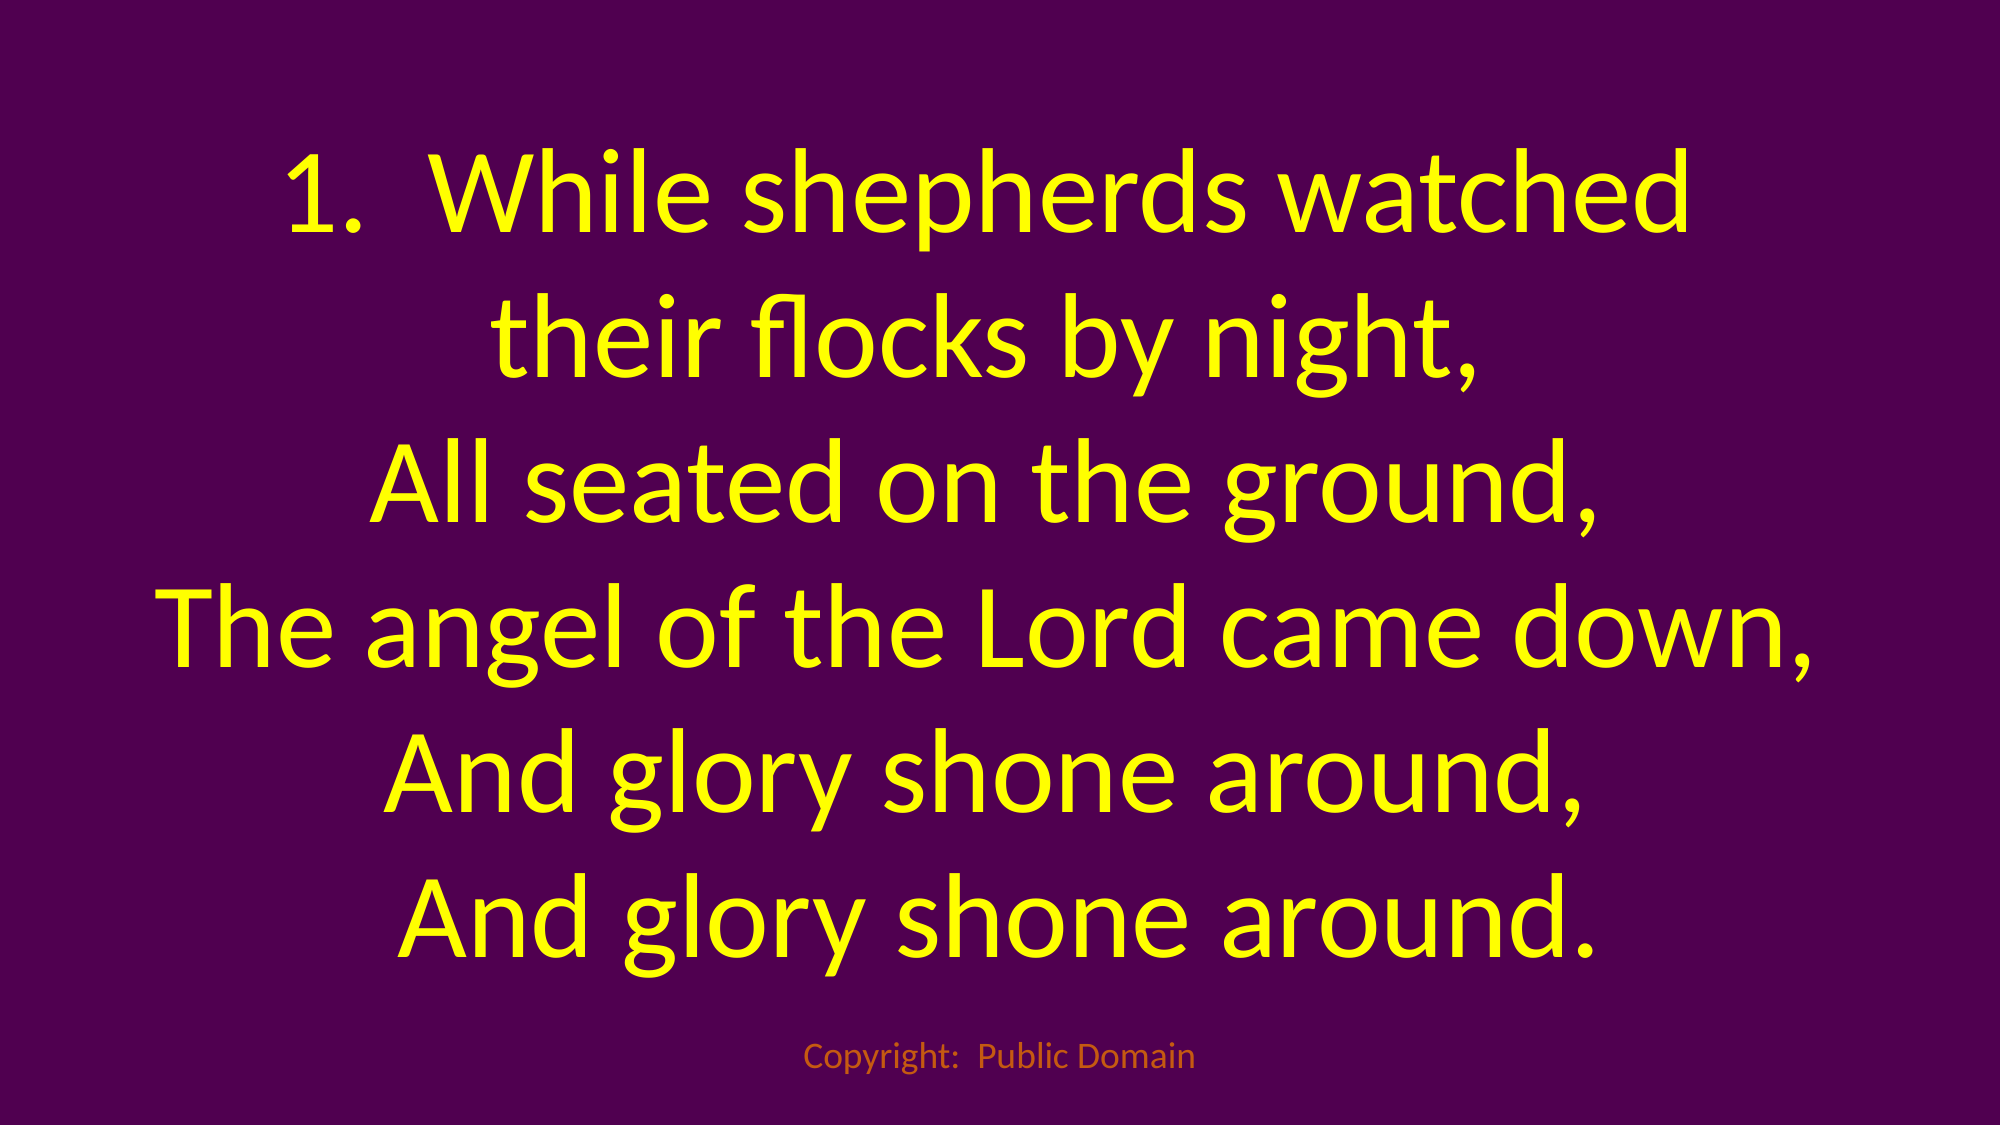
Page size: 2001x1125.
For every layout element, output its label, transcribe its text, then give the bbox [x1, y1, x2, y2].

text_box Copyright: Public Domain [26, 1023, 1973, 1083]
text_box 1. While shepherds watched their flocks by night, All seated on the ground, The angel of the Lord came down, And glory shone around, And glory shone around. [0, 103, 2000, 989]
